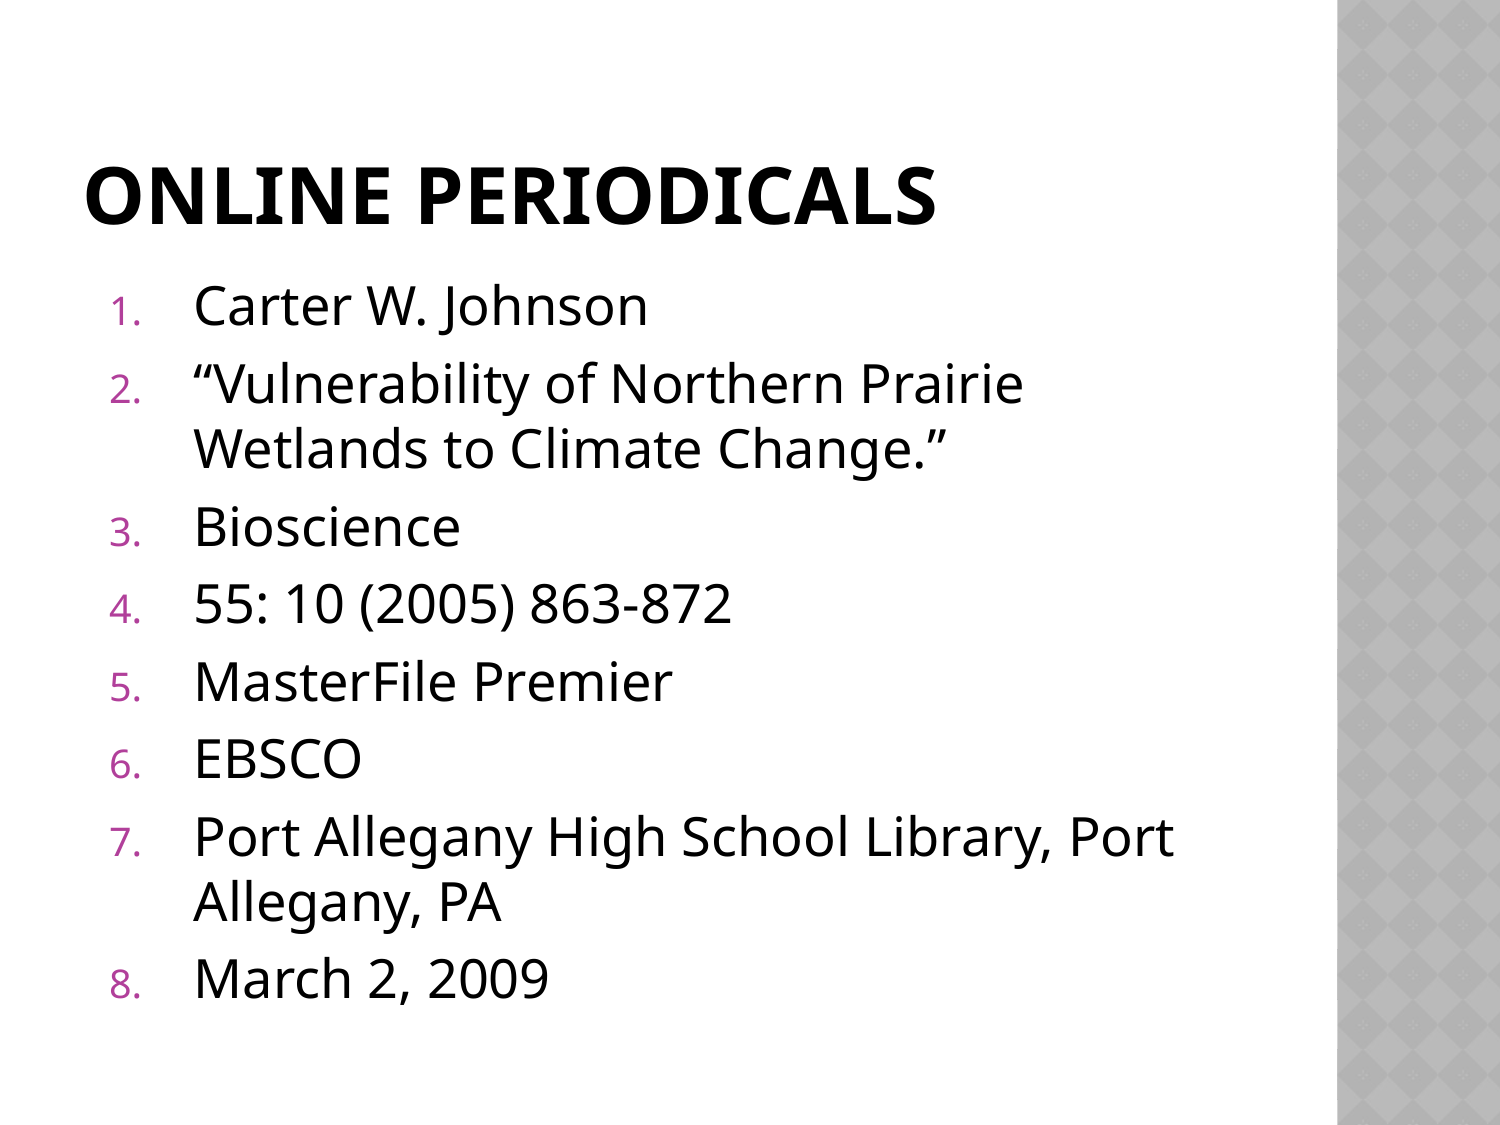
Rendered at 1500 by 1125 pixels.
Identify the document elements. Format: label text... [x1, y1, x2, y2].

title Online periodicals [75, 52, 1263, 240]
list Carter W. Johnson “Vulnerability of Northern Prairie Wetlands to Climate Change.” Bioscience 55: 10 (2005) 863-872 MasterFile Premier EBSCO Port Allegany High School Library, Port Allegany, PA March 2, 2009 [75, 264, 1263, 1059]
